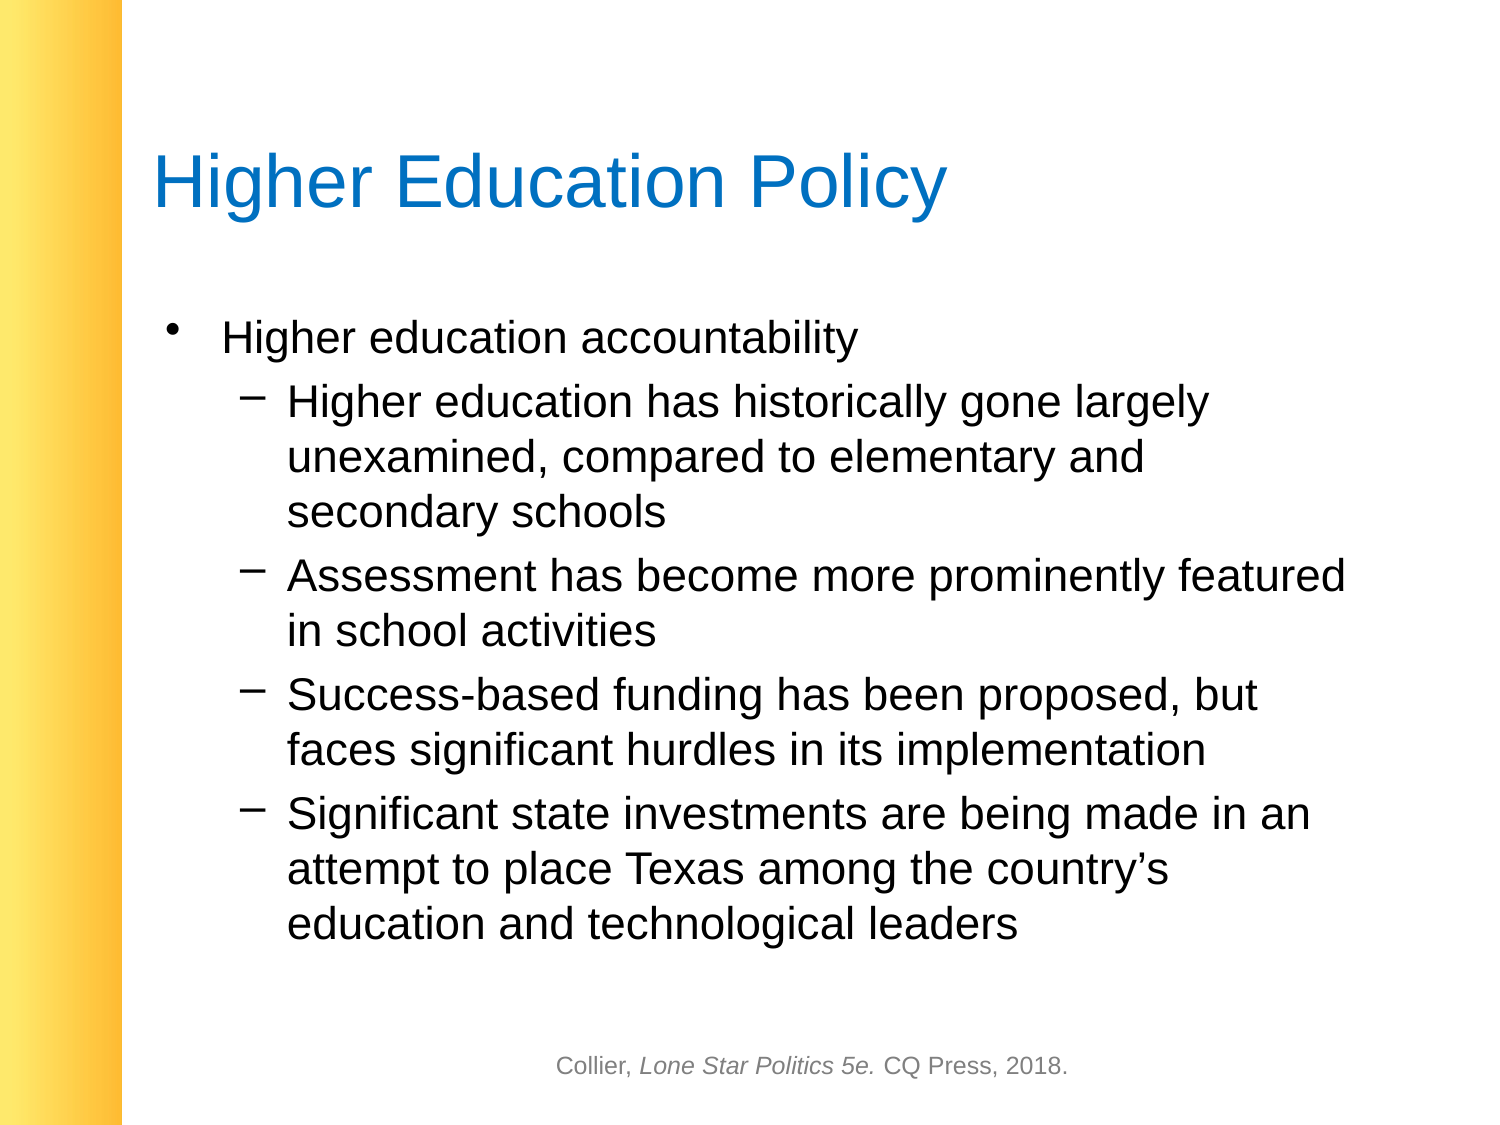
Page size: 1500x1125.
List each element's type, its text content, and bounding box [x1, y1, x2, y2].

title Higher Education Policy [137, 125, 1450, 313]
picture [0, 0, 1500, 1125]
text_box Collier, Lone Star Politics 5e. CQ Press, 2018. [525, 1042, 1100, 1087]
list Higher education accountability Higher education has historically gone largely unexamined, compared to elementary and secondary schools Assessment has become more prominently featured in school activities Success-based funding has been proposed, but faces significant hurdles in its implementation Significant state investments are being made in an attempt to place Texas among the country’s education and technological leaders [150, 313, 1375, 1075]
